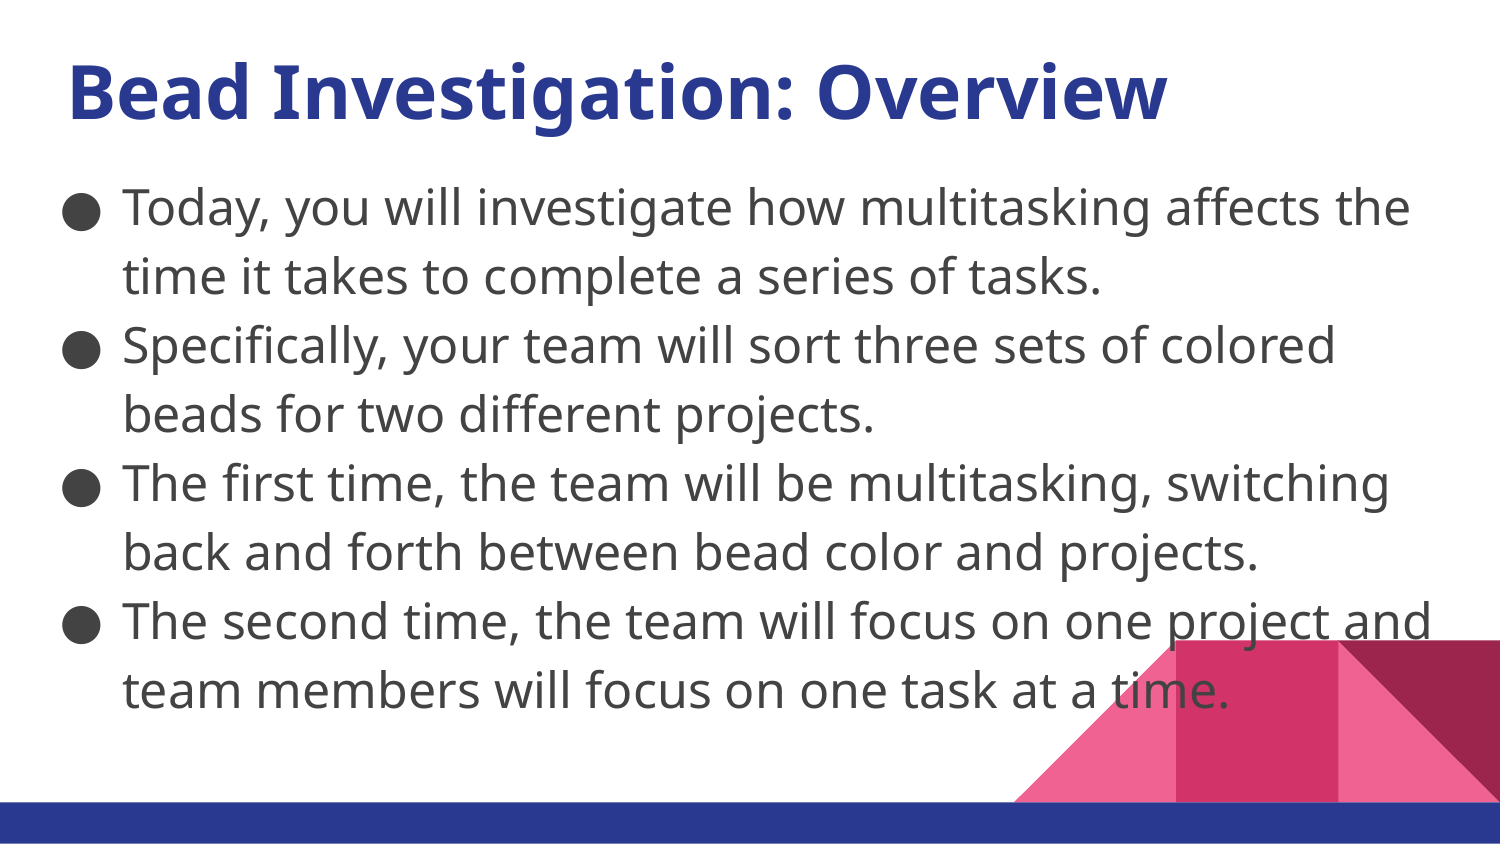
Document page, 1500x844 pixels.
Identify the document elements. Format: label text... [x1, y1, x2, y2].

title Bead Investigation: Overview [51, 29, 1449, 130]
list Today, you will investigate how multitasking affects the time it takes to complete a series of tasks. Specifically, your team will sort three sets of colored beads for two different projects. The first time, the team will be multitasking, switching back and forth between bead color and projects. The second time, the team will focus on one project and team members will focus on one task at a time. [32, 151, 1476, 700]
